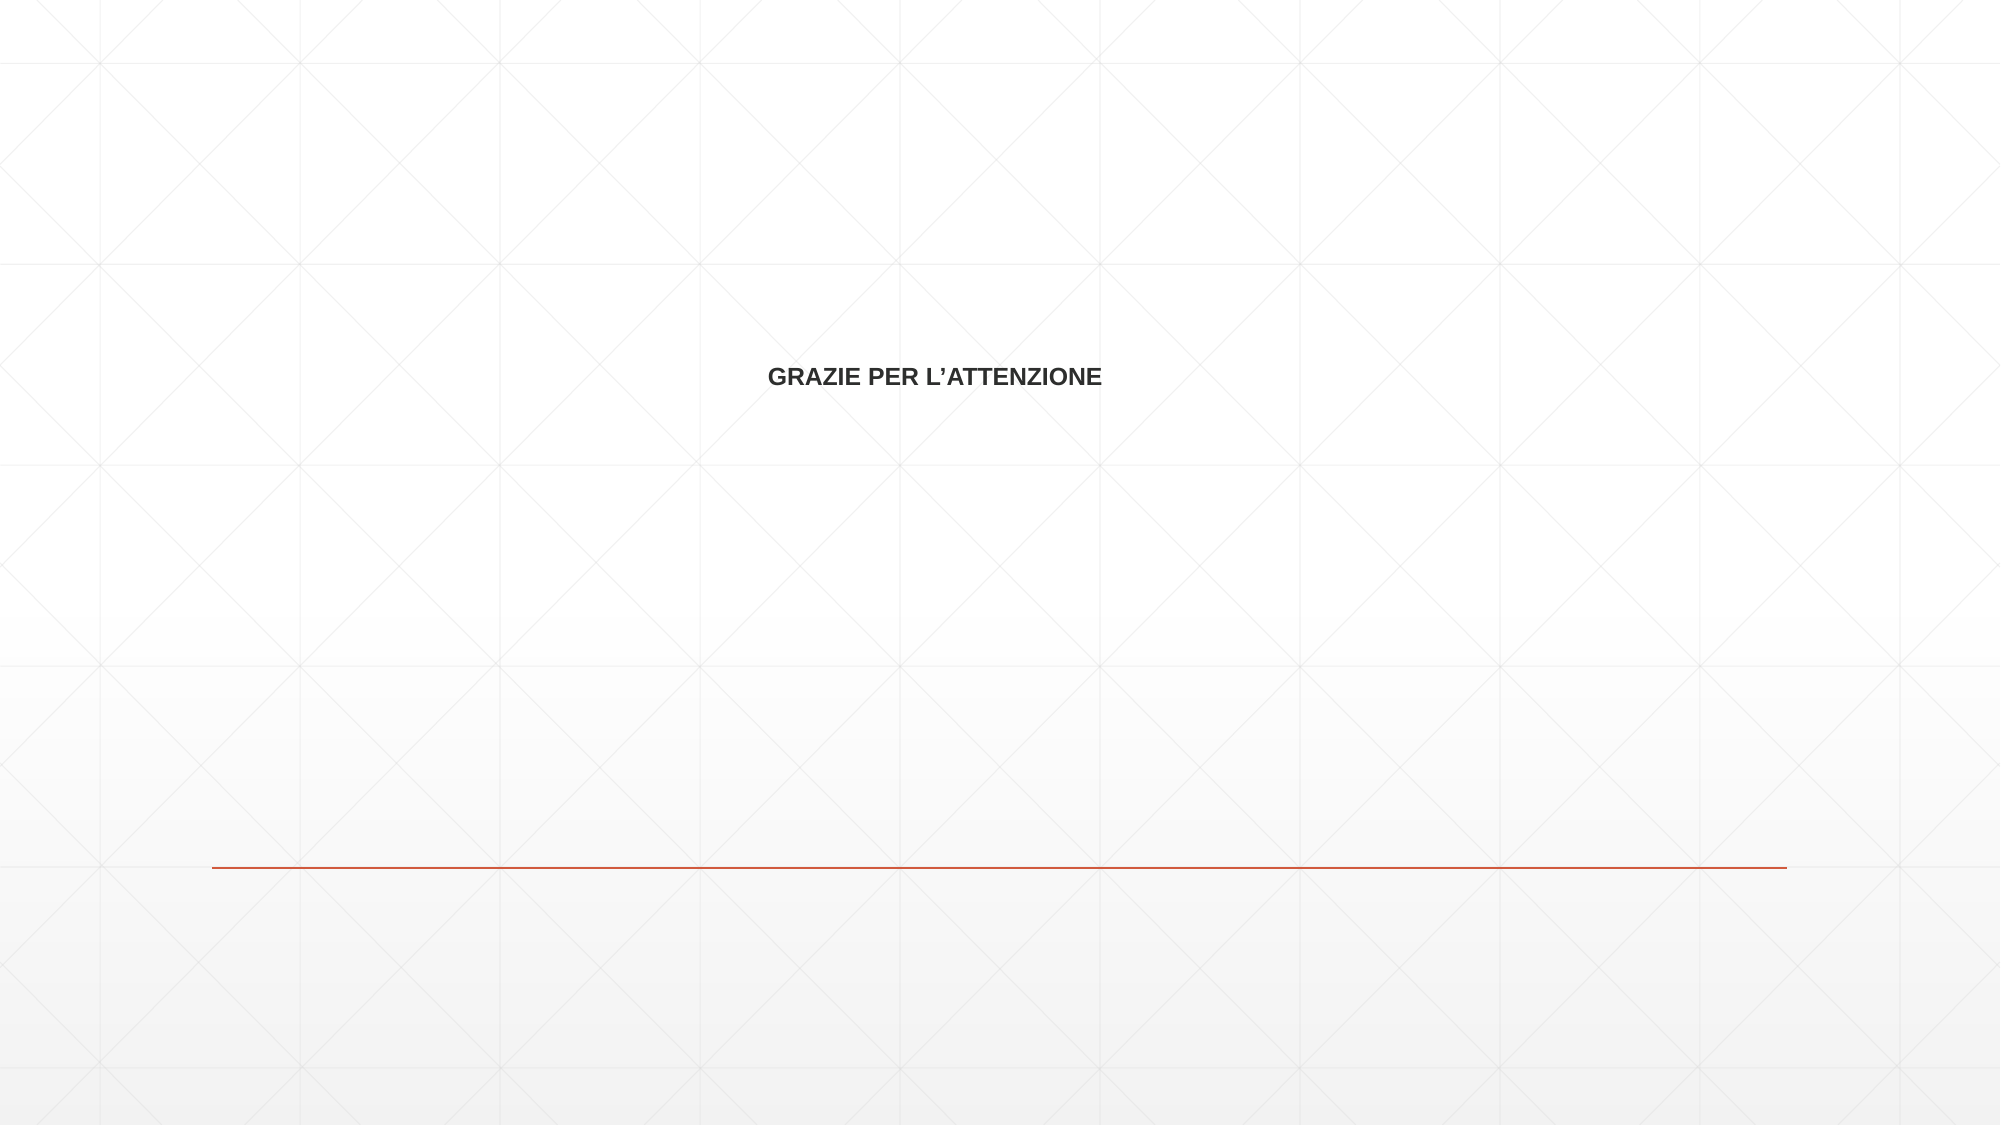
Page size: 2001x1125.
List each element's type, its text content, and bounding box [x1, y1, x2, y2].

title GRAZIE PER L’ATTENZIONE [147, 165, 1723, 435]
